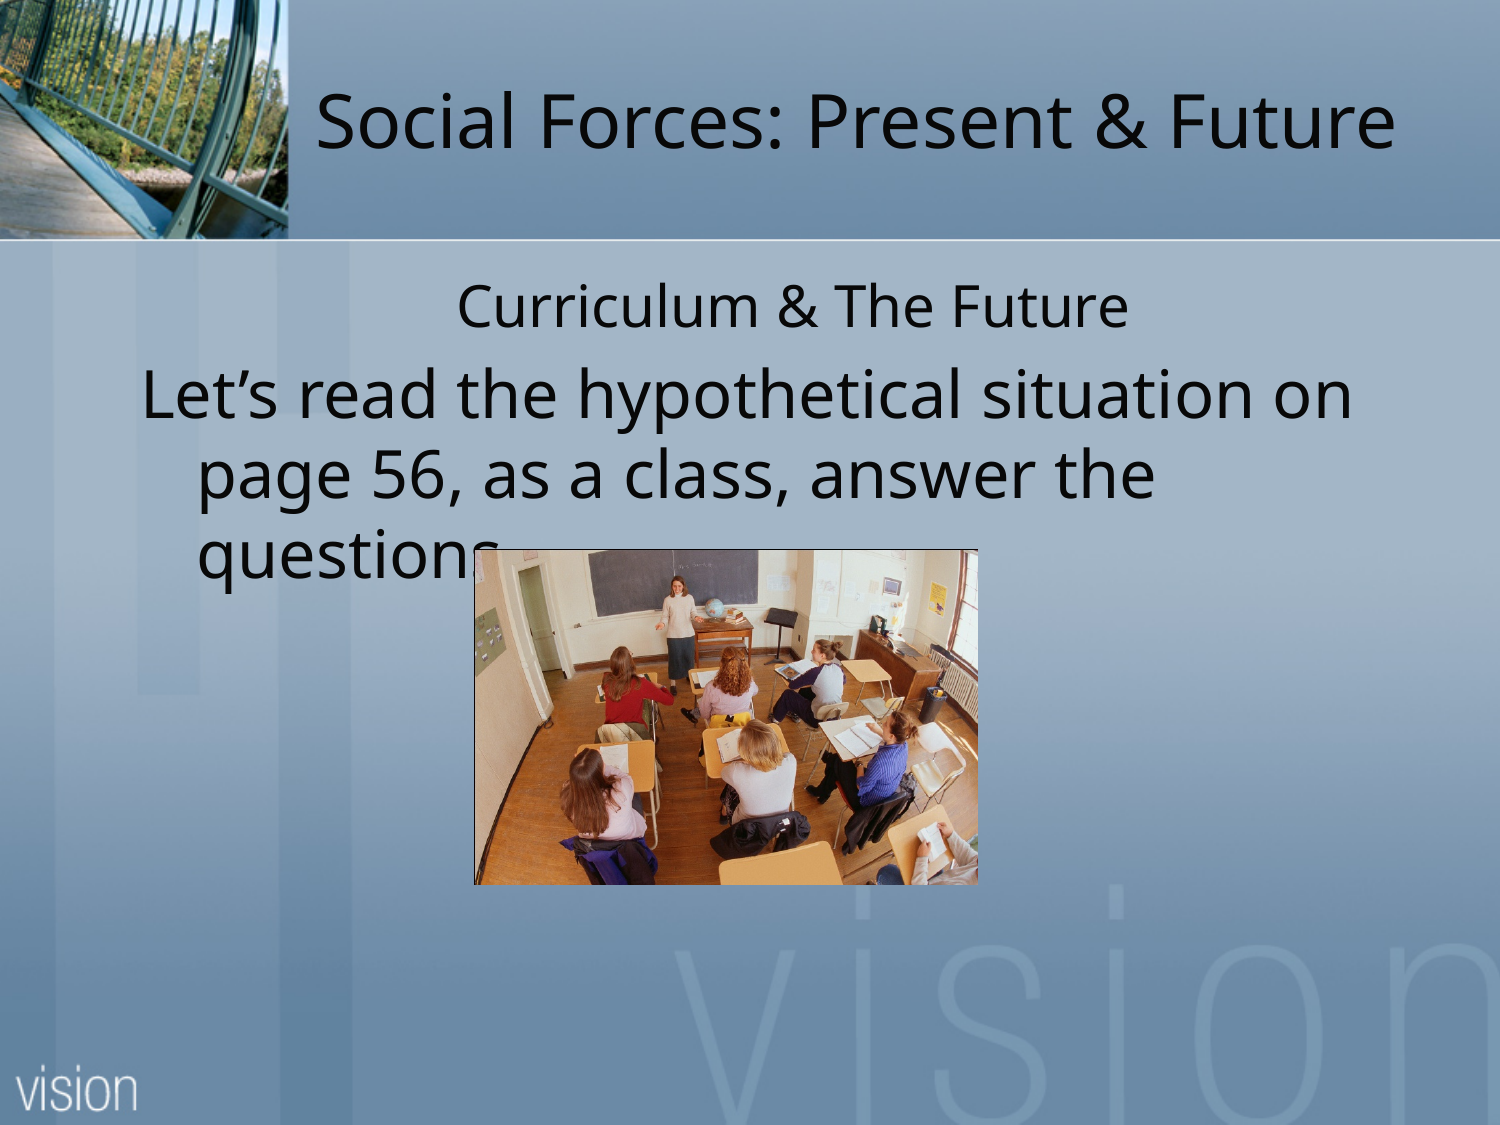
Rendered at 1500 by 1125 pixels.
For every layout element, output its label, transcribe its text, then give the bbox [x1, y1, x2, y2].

title Social Forces: Present & Future [299, 30, 1462, 207]
list Curriculum & The Future Let’s read the hypothetical situation on page 56, as a class, answer the questions. [124, 261, 1462, 1095]
picture [0, 0, 1500, 1125]
